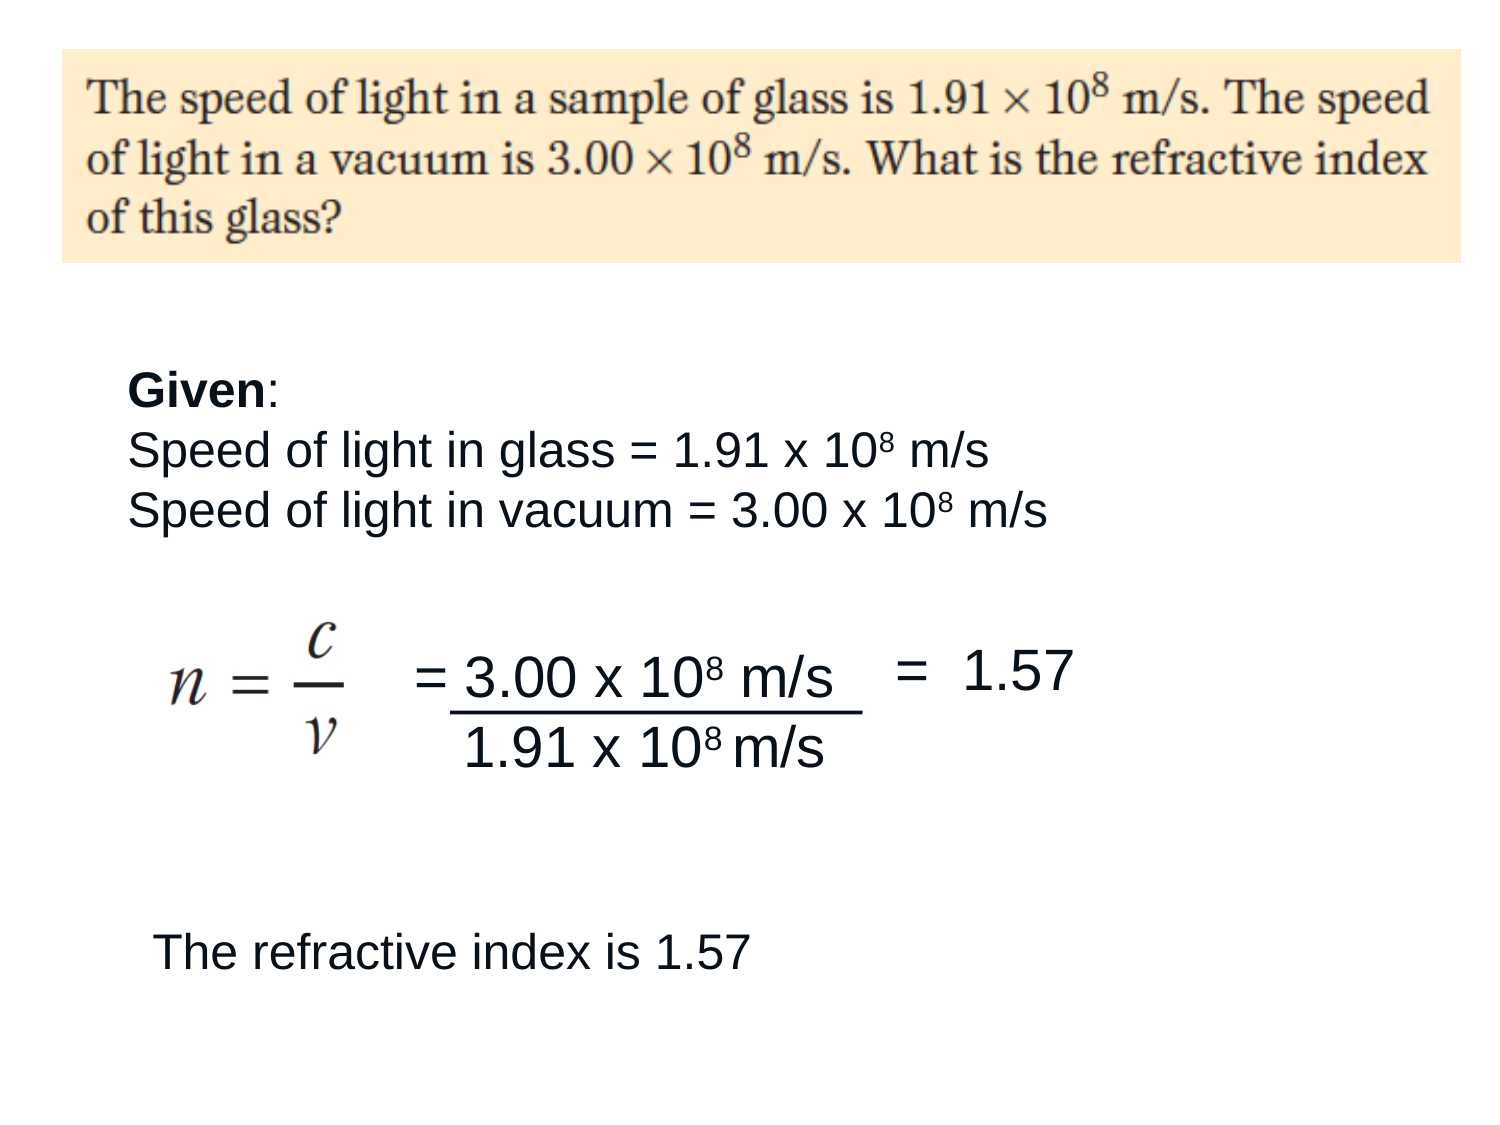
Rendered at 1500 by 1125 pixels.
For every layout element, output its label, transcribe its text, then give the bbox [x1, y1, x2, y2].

picture [149, 587, 375, 788]
text_box The refractive index is 1.57 [137, 912, 1225, 988]
text_box Given: Speed of light in glass = 1.91 x 108 m/s Speed of light in vacuum = 3.00 x 108 m/s [112, 349, 1200, 545]
picture [62, 49, 1461, 263]
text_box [399, 631, 863, 788]
text_box = 1.57 [880, 624, 1091, 710]
